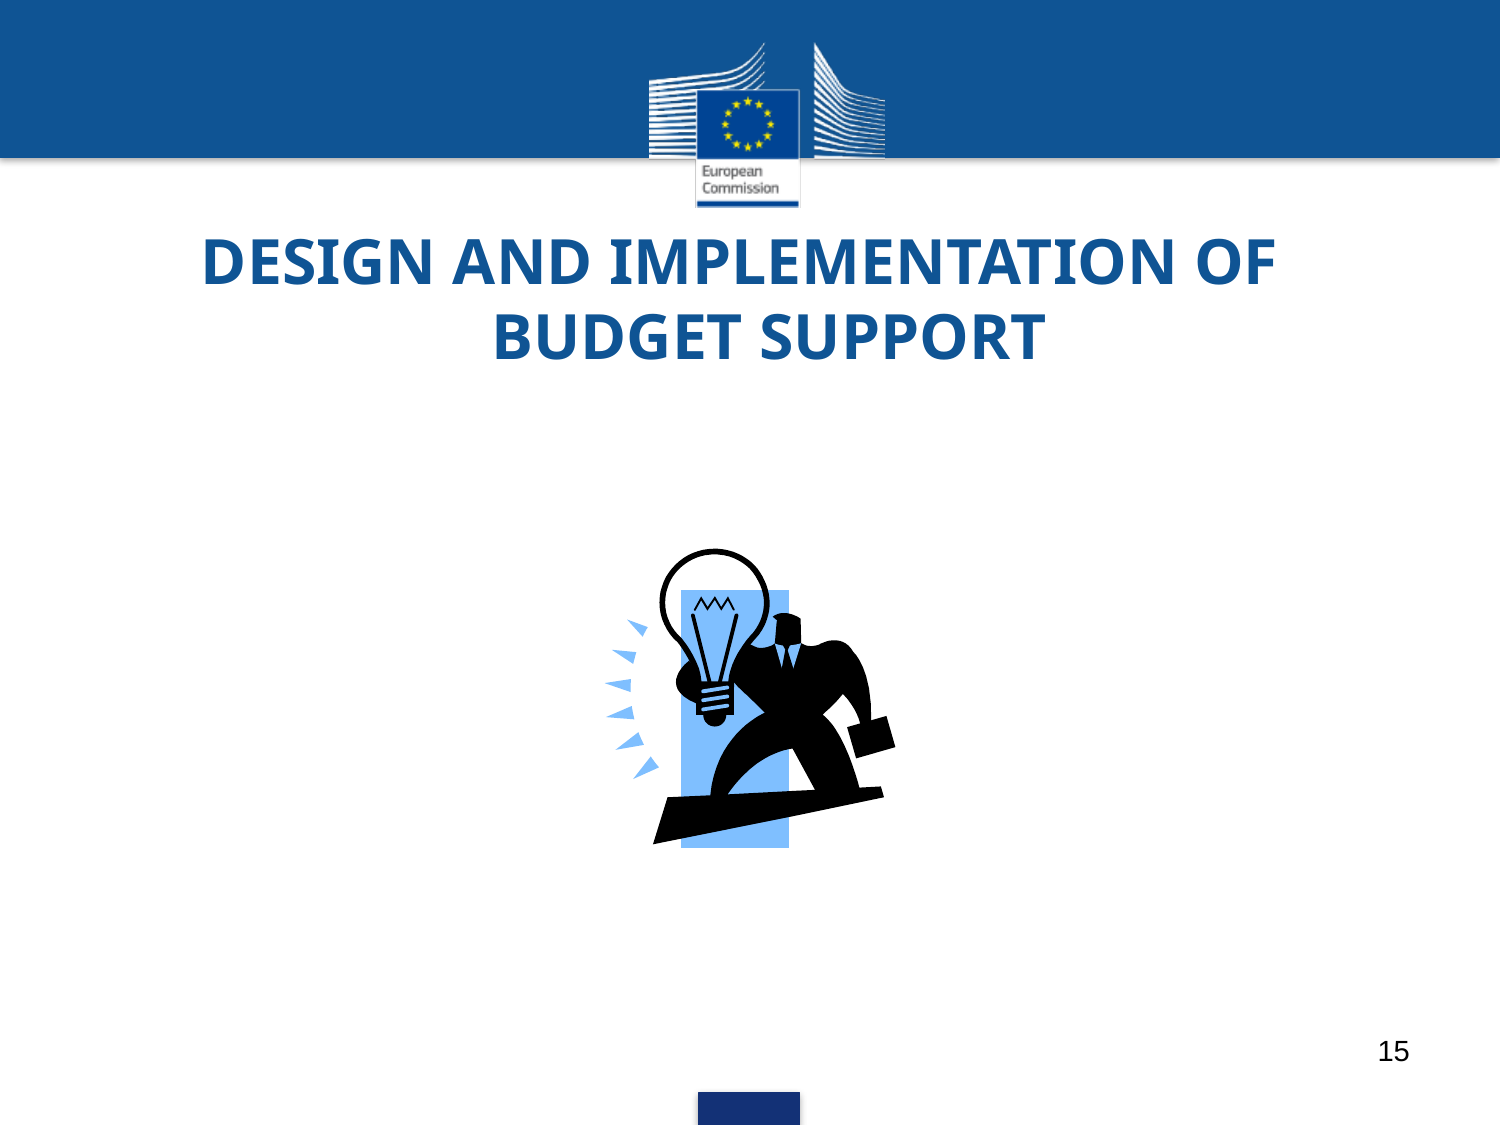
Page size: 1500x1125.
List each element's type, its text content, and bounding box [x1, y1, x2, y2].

picture [649, 42, 885, 208]
title DESIGN AND IMPLEMENTATION OF BUDGET SUPPORT [64, 219, 1415, 374]
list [604, 548, 896, 849]
slide_number 15 [1074, 1024, 1426, 1103]
